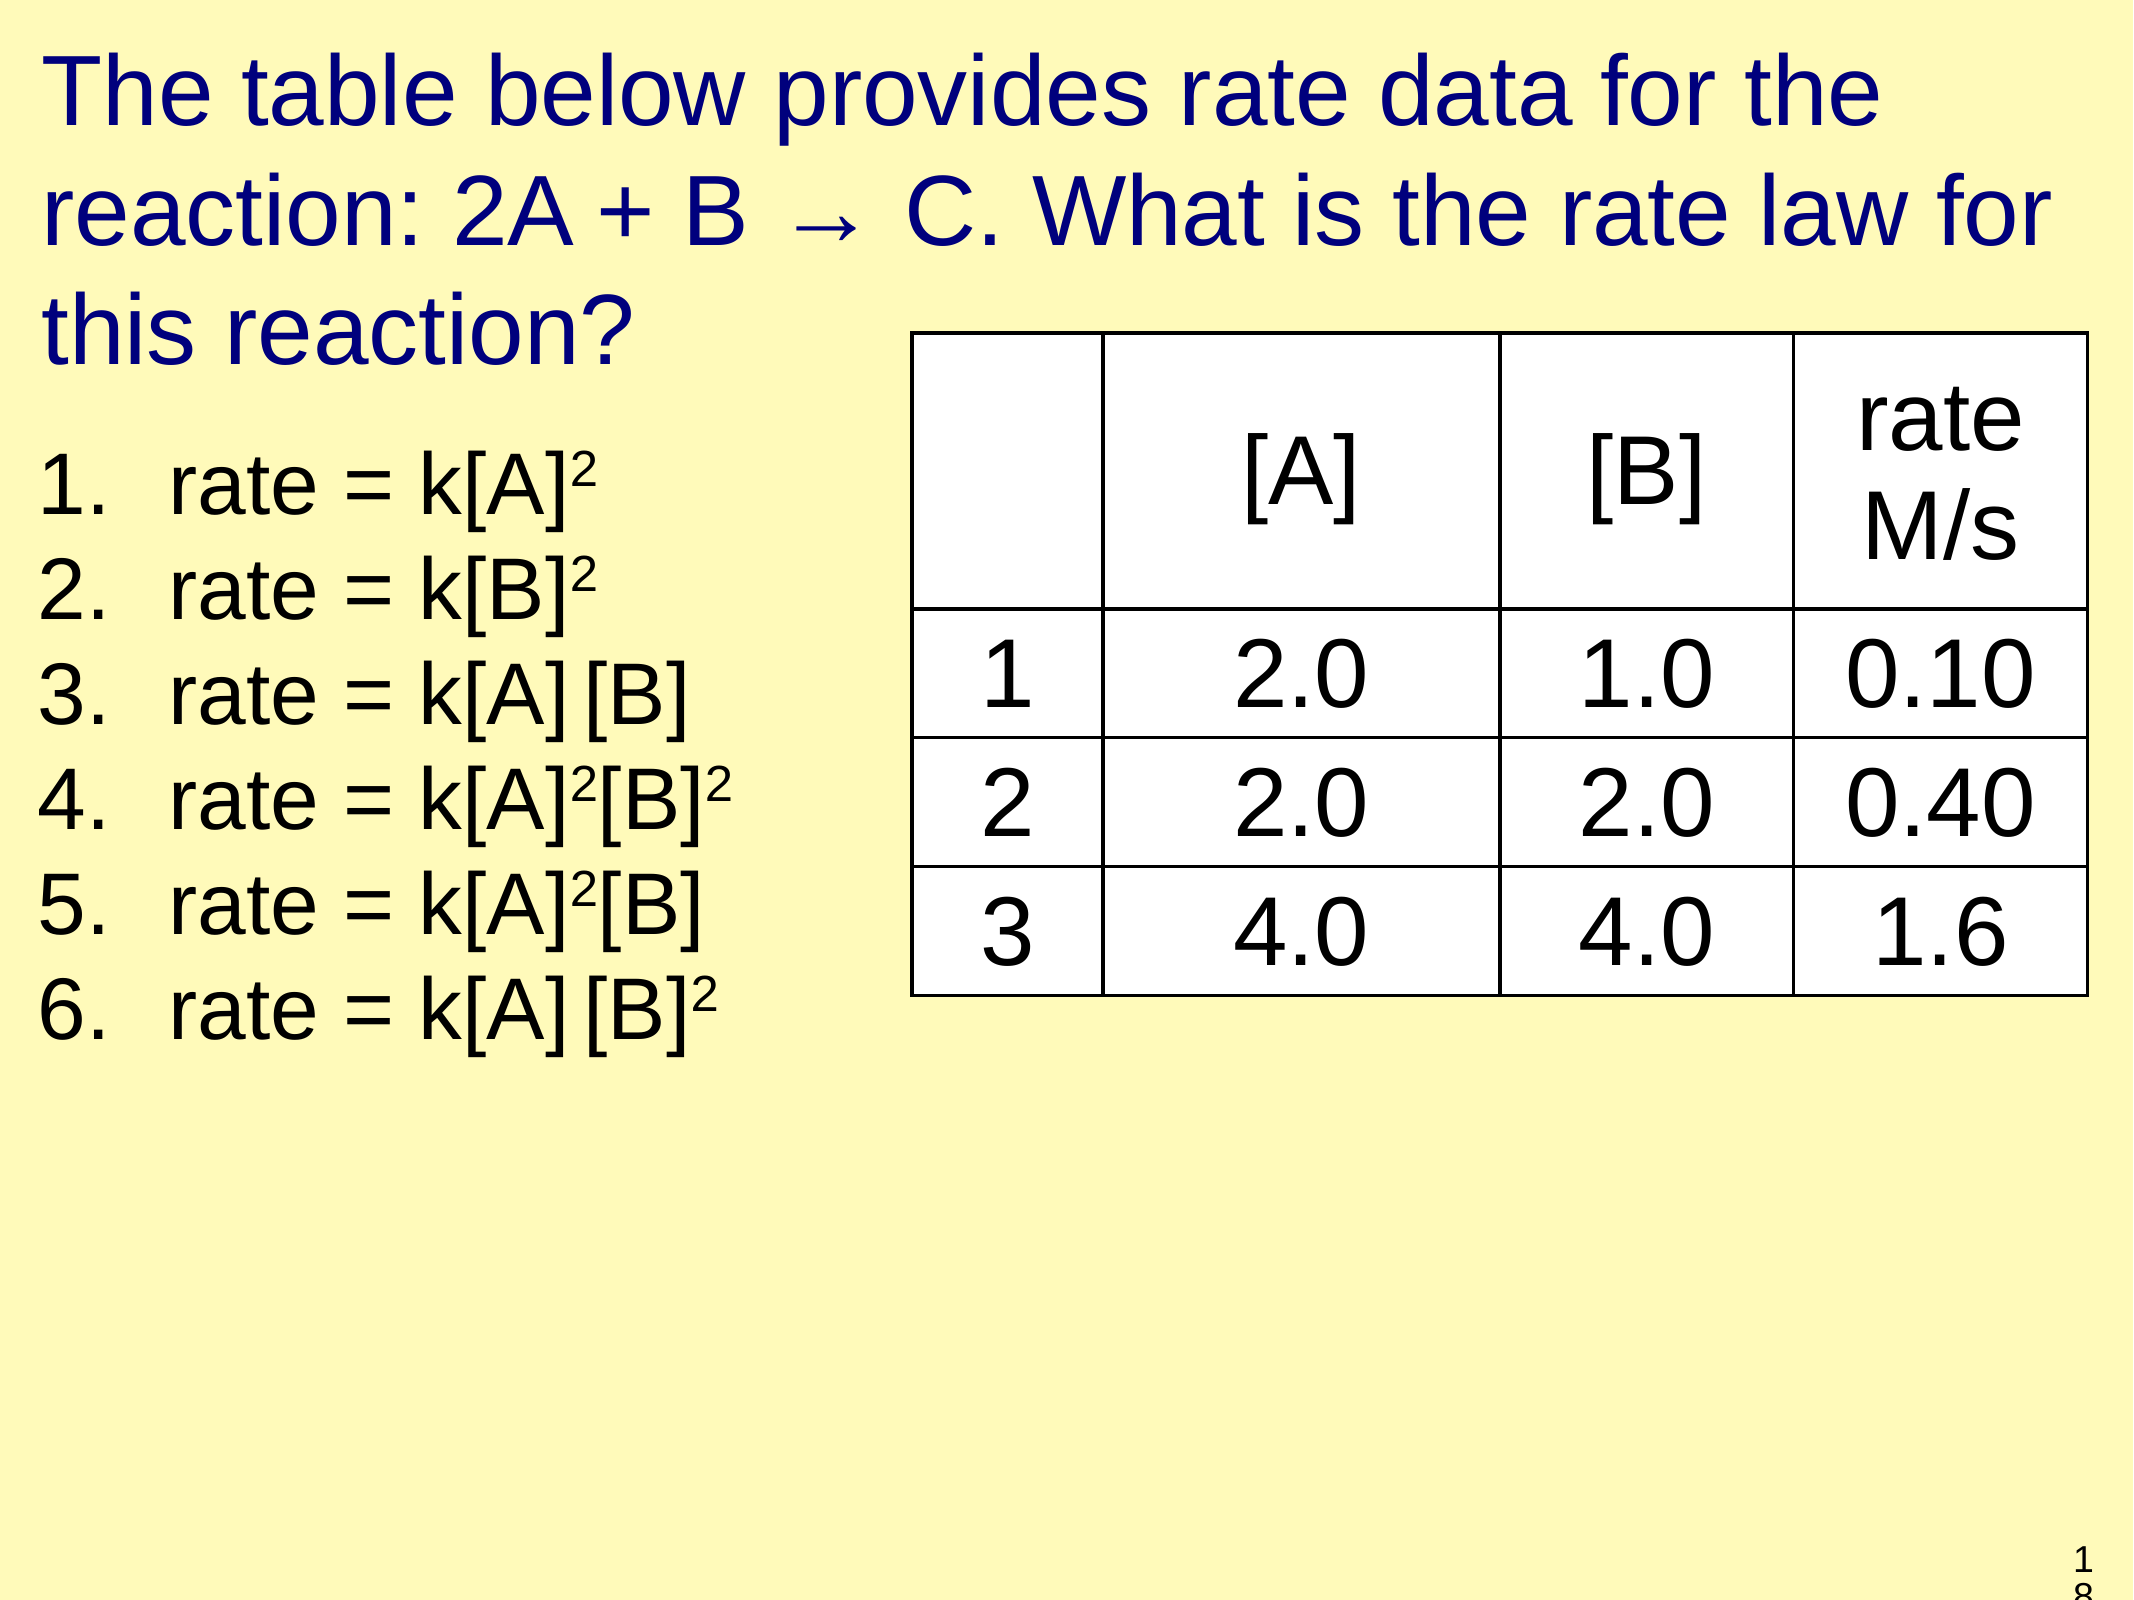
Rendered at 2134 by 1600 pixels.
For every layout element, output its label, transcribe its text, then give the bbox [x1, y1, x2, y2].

table_header rate M/s [1795, 335, 2086, 607]
table_cell 4.0 [1502, 868, 1792, 994]
table_cell 4.0 [1105, 868, 1498, 994]
table_cell 1.6 [1795, 868, 2086, 994]
table_header [914, 335, 1101, 607]
table_cell 2.0 [1105, 739, 1498, 865]
table_cell 2.0 [1502, 739, 1792, 865]
table_cell 0.40 [1795, 739, 2086, 865]
table_cell 2 [914, 739, 1101, 865]
table_cell 0.10 [1795, 611, 2086, 736]
table_cell 1 [914, 611, 1101, 736]
slide_number 18 [2057, 1526, 2120, 1586]
list rate = k[A]2 rate = k[B]2 rate = k[A] [B] rate = k[A]2[B]2 rate = k[A]2[B] rate = k[A] [B]2 [28, 418, 2116, 1578]
table_cell 1.0 [1502, 611, 1792, 736]
table_header [B] [1502, 335, 1792, 607]
title The table below provides rate data for the reaction: 2A + B → C. What is the rate law for this reaction? [32, 16, 2113, 416]
table_cell 3 [914, 868, 1101, 994]
table_cell 2.0 [1105, 611, 1498, 736]
table_header [A] [1105, 335, 1498, 607]
